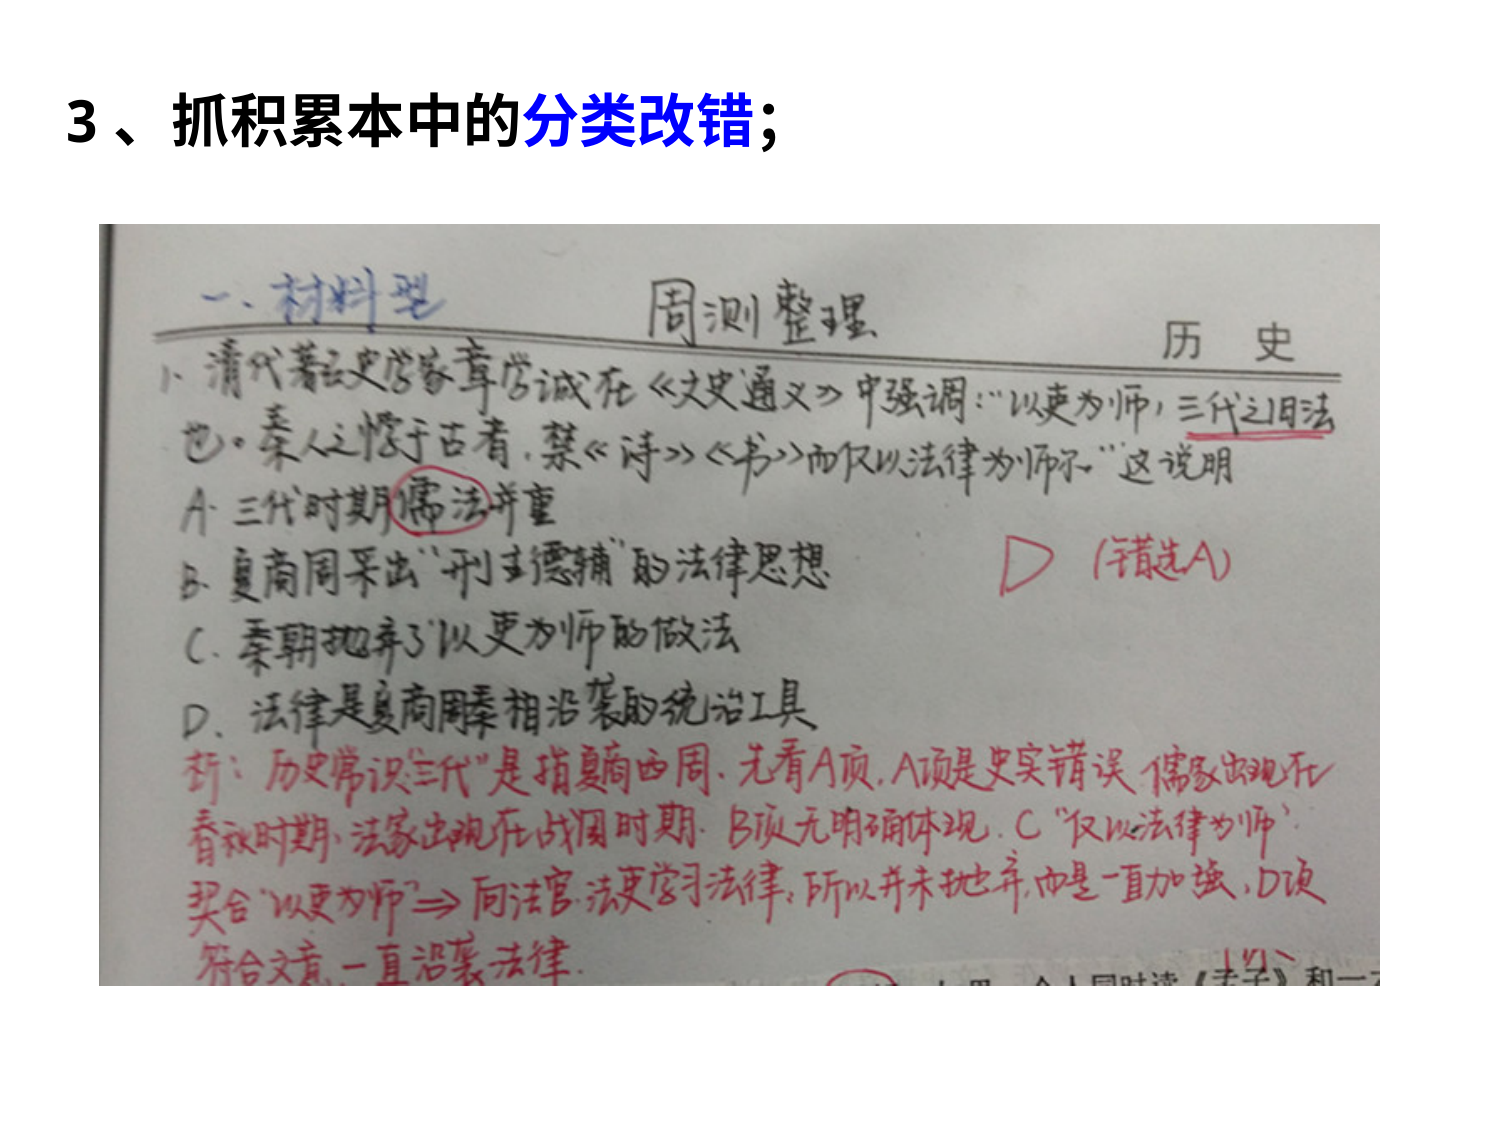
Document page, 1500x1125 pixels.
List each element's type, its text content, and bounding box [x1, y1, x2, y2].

text_box 3、抓积累本中的分类改错； [37, 62, 782, 162]
picture [99, 224, 1380, 987]
